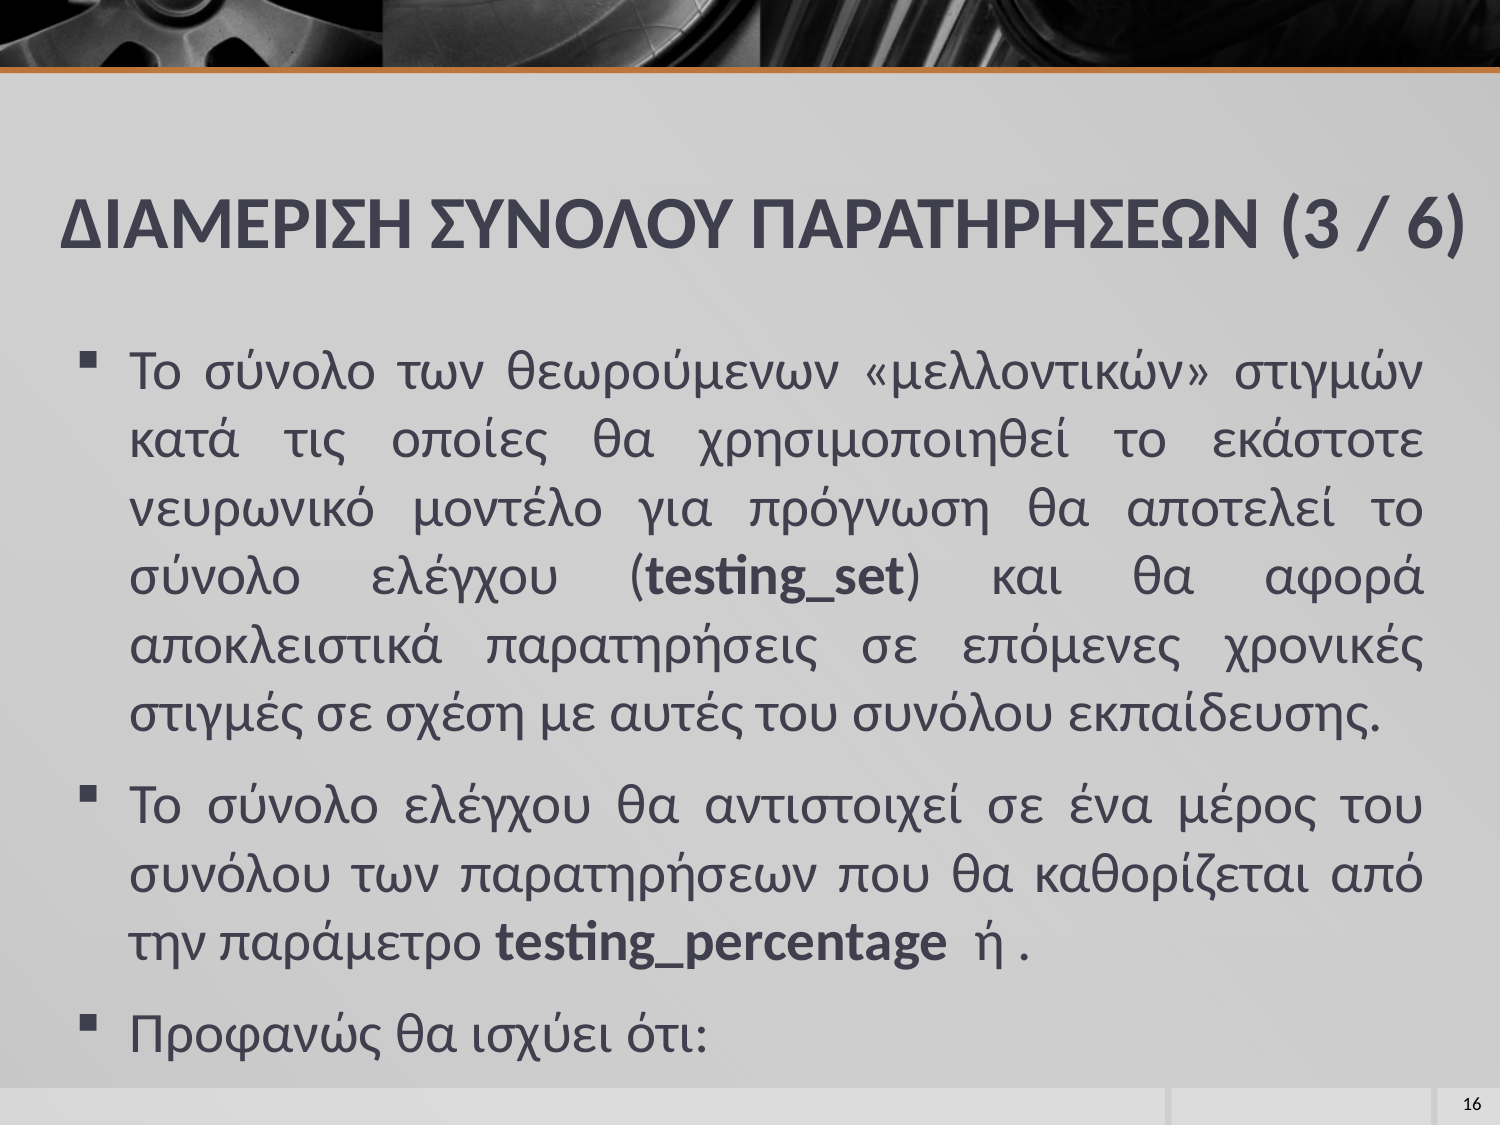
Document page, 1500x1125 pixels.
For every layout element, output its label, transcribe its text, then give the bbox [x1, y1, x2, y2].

slide_number 16 [1434, 1084, 1497, 1122]
picture [0, 0, 1500, 67]
title ΔΙΑΜΕΡΙΣΗ ΣΥΝΟΛΟΥ ΠΑΡΑΤΗΡΗΣΕΩΝ (3 / 6) [41, 125, 1471, 313]
